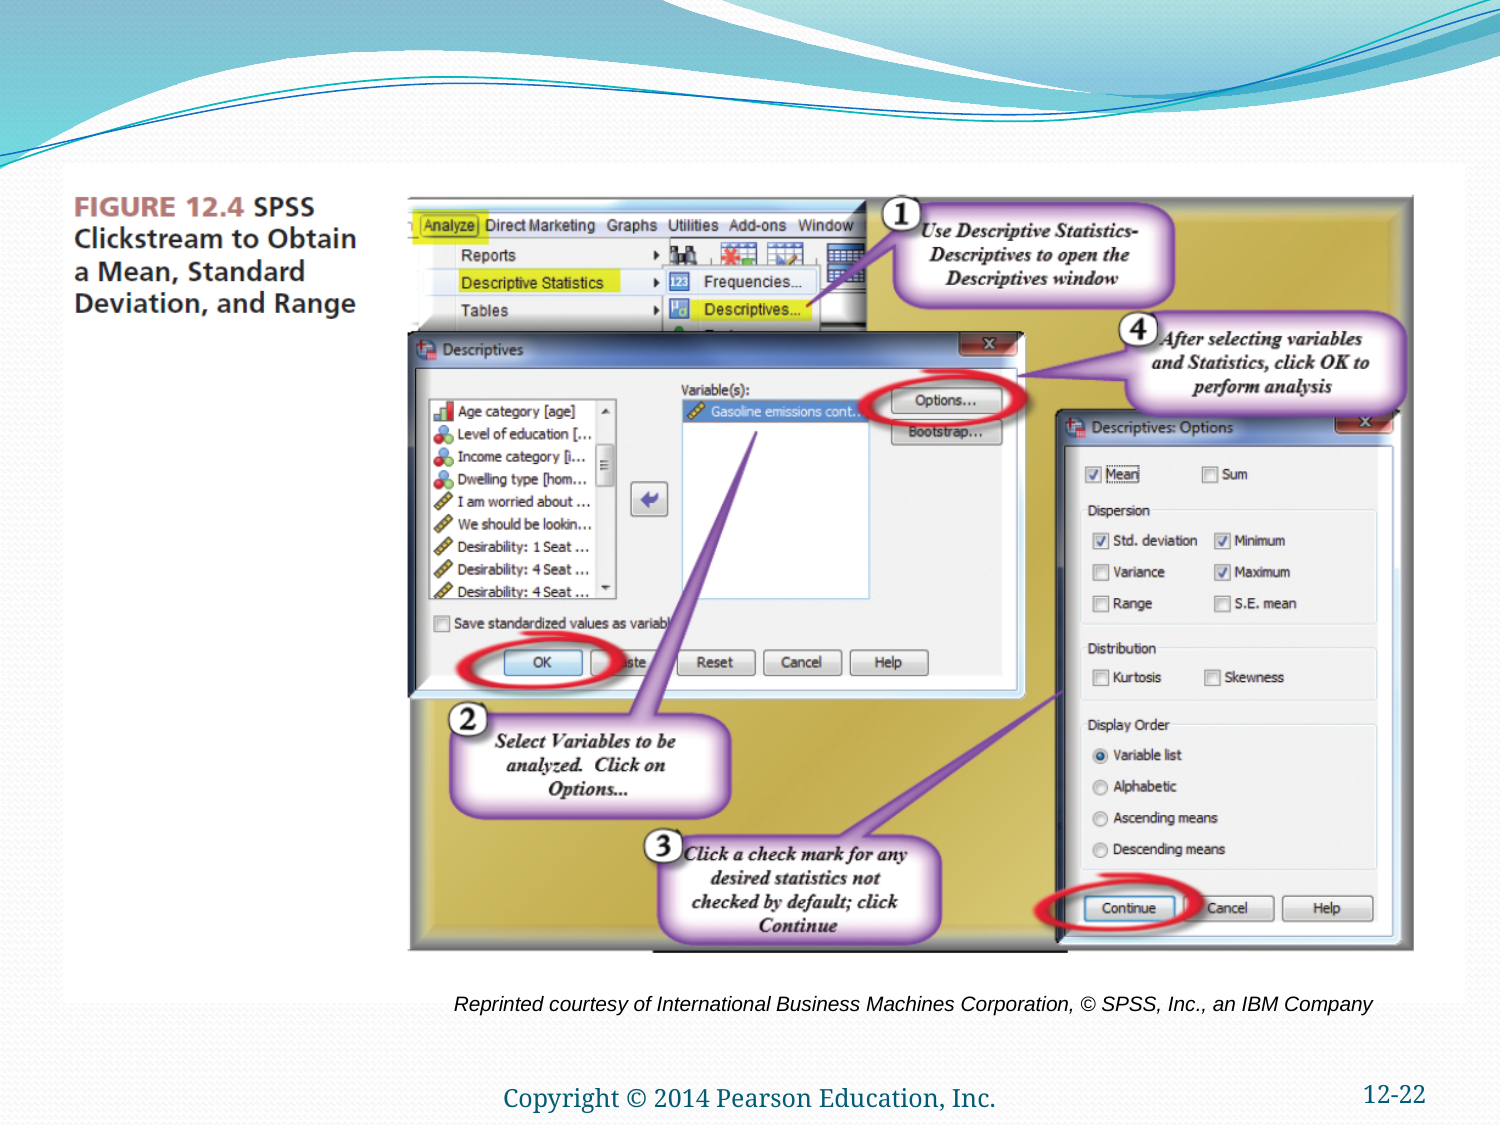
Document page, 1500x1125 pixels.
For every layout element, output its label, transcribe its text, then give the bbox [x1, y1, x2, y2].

picture [63, 163, 1465, 1004]
text_box Reprinted courtesy of International Business Machines Corporation, © SPSS, Inc., an IBM Company [439, 982, 1500, 1023]
